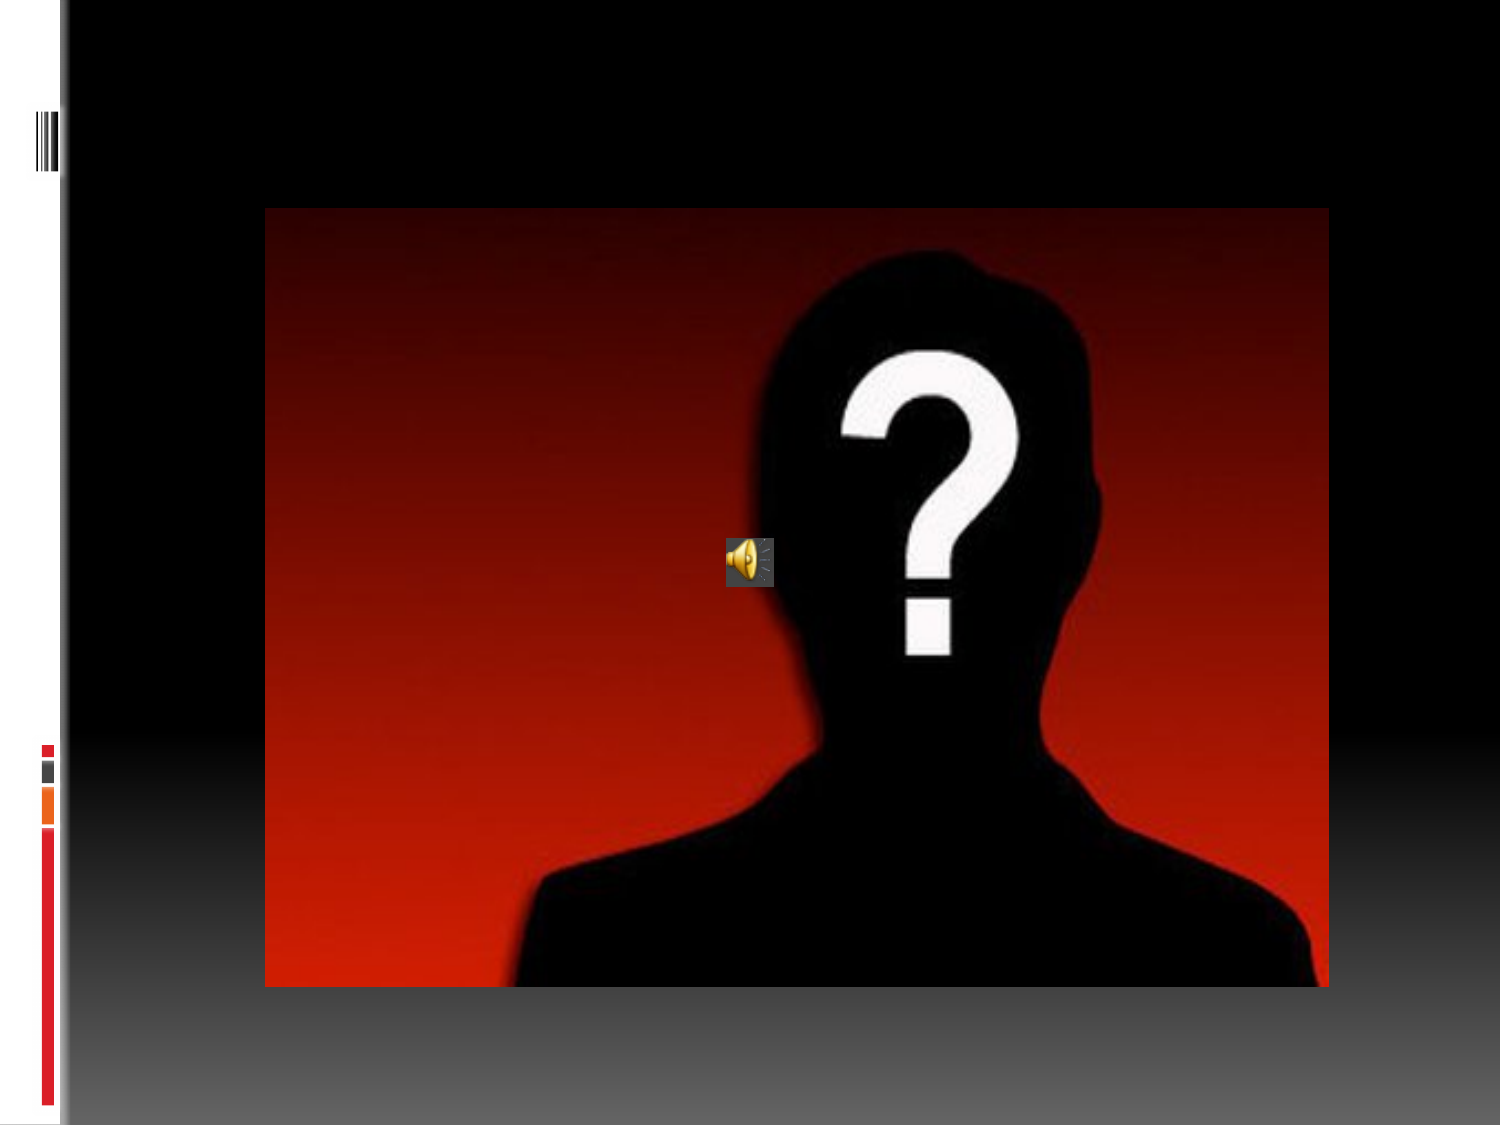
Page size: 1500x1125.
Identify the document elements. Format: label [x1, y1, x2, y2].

list [265, 207, 1330, 987]
picture [724, 537, 776, 588]
